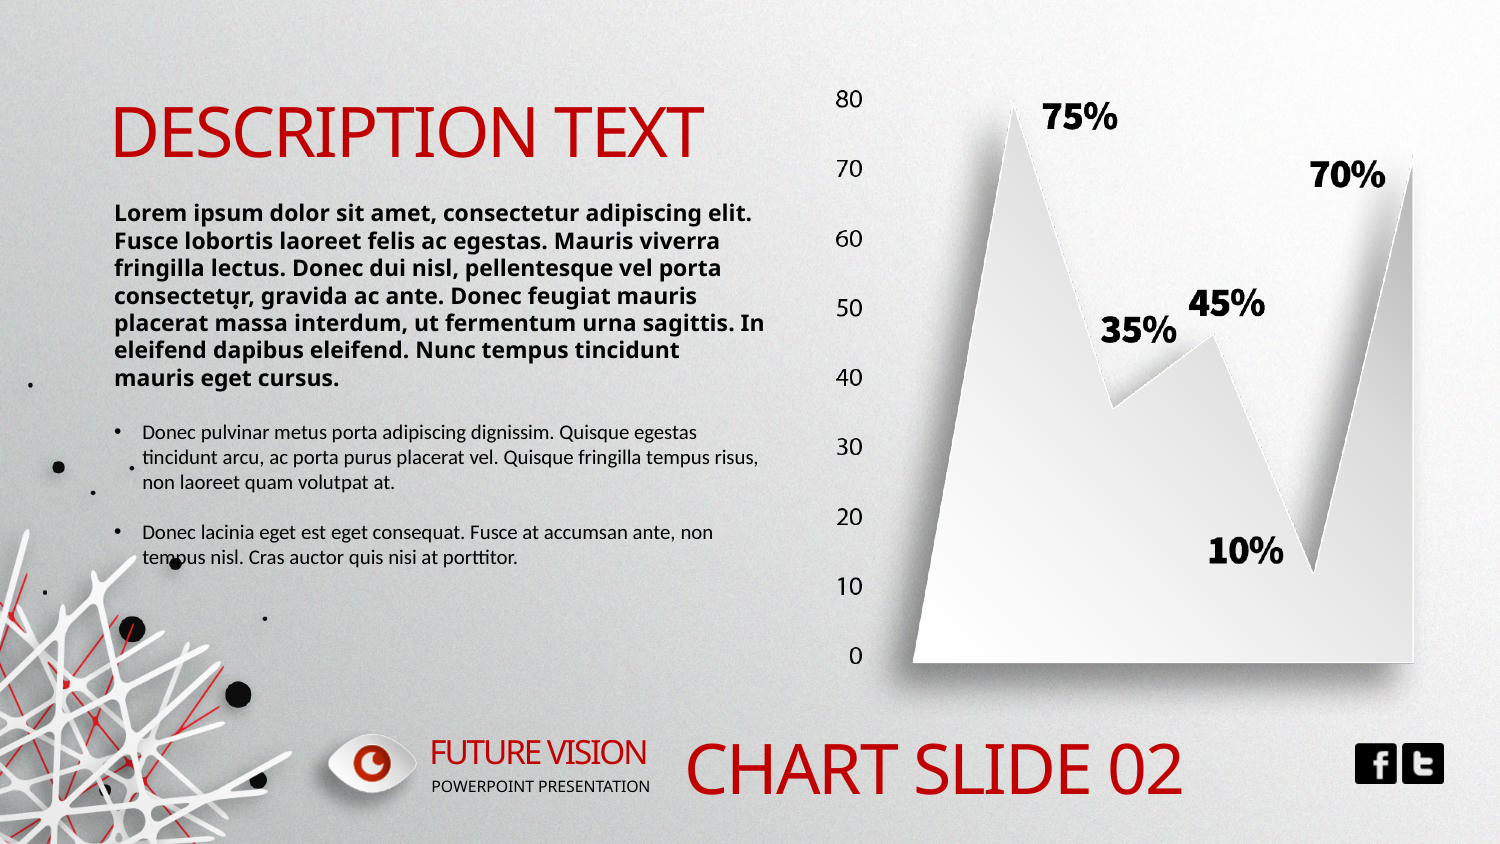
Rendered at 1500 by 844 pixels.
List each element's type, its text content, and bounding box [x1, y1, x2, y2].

picture [0, 0, 1500, 844]
text_box POWERPOINT PRESENTATION [431, 777, 674, 797]
text_box FUTURE VISION [429, 731, 682, 772]
text_box CHART SLIDE 02 [684, 724, 1338, 809]
text_box DESCRIPTION TEXT [109, 87, 763, 172]
text_box Lorem ipsum dolor sit amet, consectetur adipiscing elit. Fusce lobortis laoreet felis ac egestas. Mauris viverra fringilla lectus. Donec dui nisl, pellentesque vel porta consectetur, gravida ac ante. Donec feugiat mauris placerat massa interdum, ut fermentum urna sagittis. In eleifend dapibus eleifend. Nunc tempus tincidunt mauris eget cursus. Donec pulvinar metus porta adipiscing dignissim. Quisque egestas tincidunt arcu, ac porta purus placerat vel. Quisque fringilla tempus risus, non laoreet quam volutpat at. Donec lacinia eget est eget consequat. Fusce at accumsan ante, non tempus nisl. Cras auctor quis nisi at porttitor. [114, 198, 767, 569]
